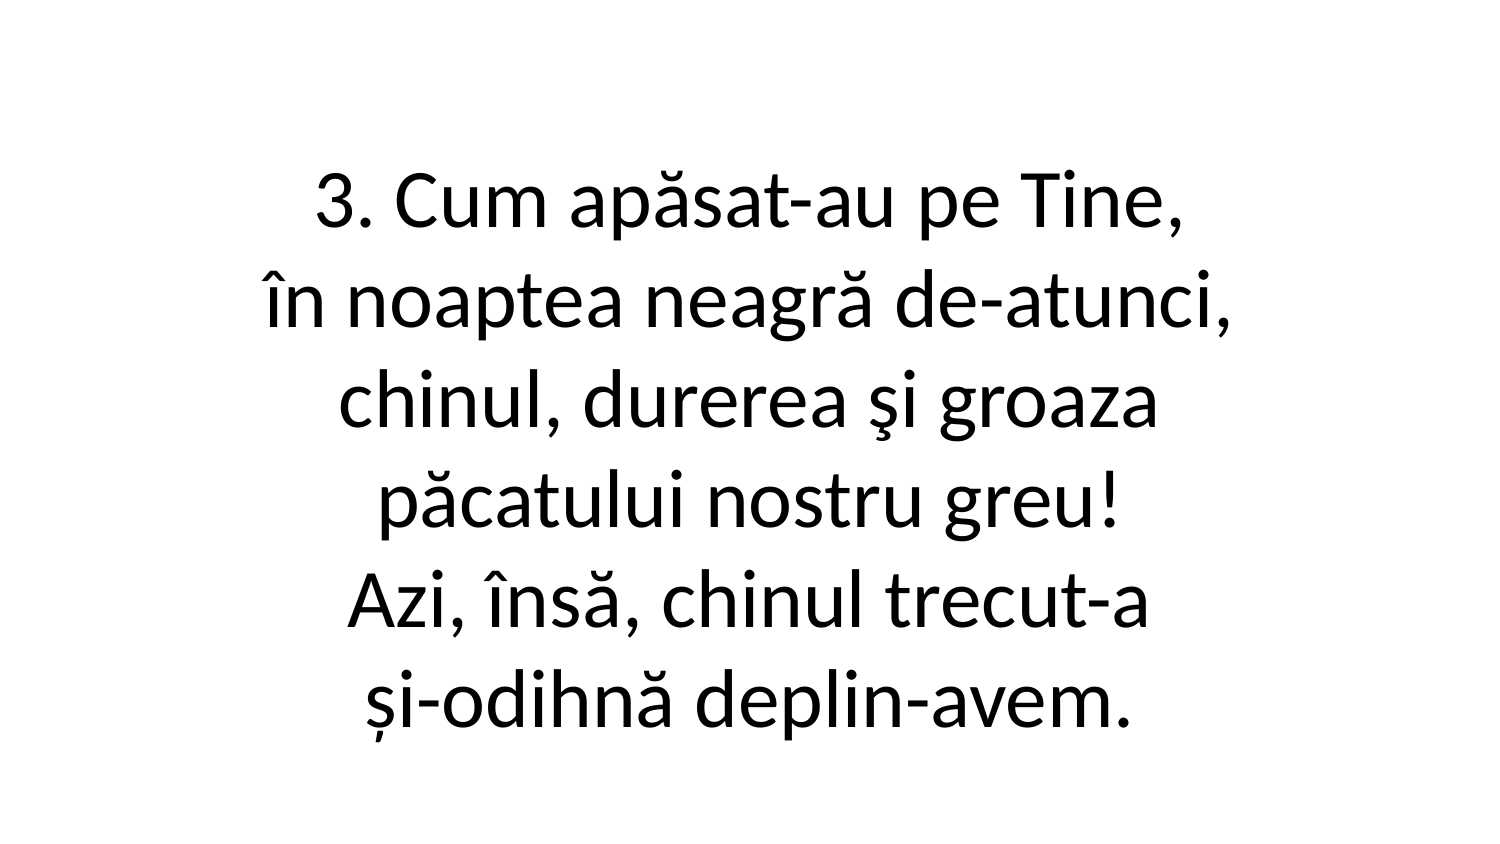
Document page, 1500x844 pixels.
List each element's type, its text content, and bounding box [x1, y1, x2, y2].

text_box 3. Cum apăsat-au pe Tine, în noaptea neagră de-atunci, chinul, durerea şi groaza păcatului nostru greu! Azi, însă, chinul trecut-a și-odihnă deplin-avem. [249, 92, 1251, 752]
